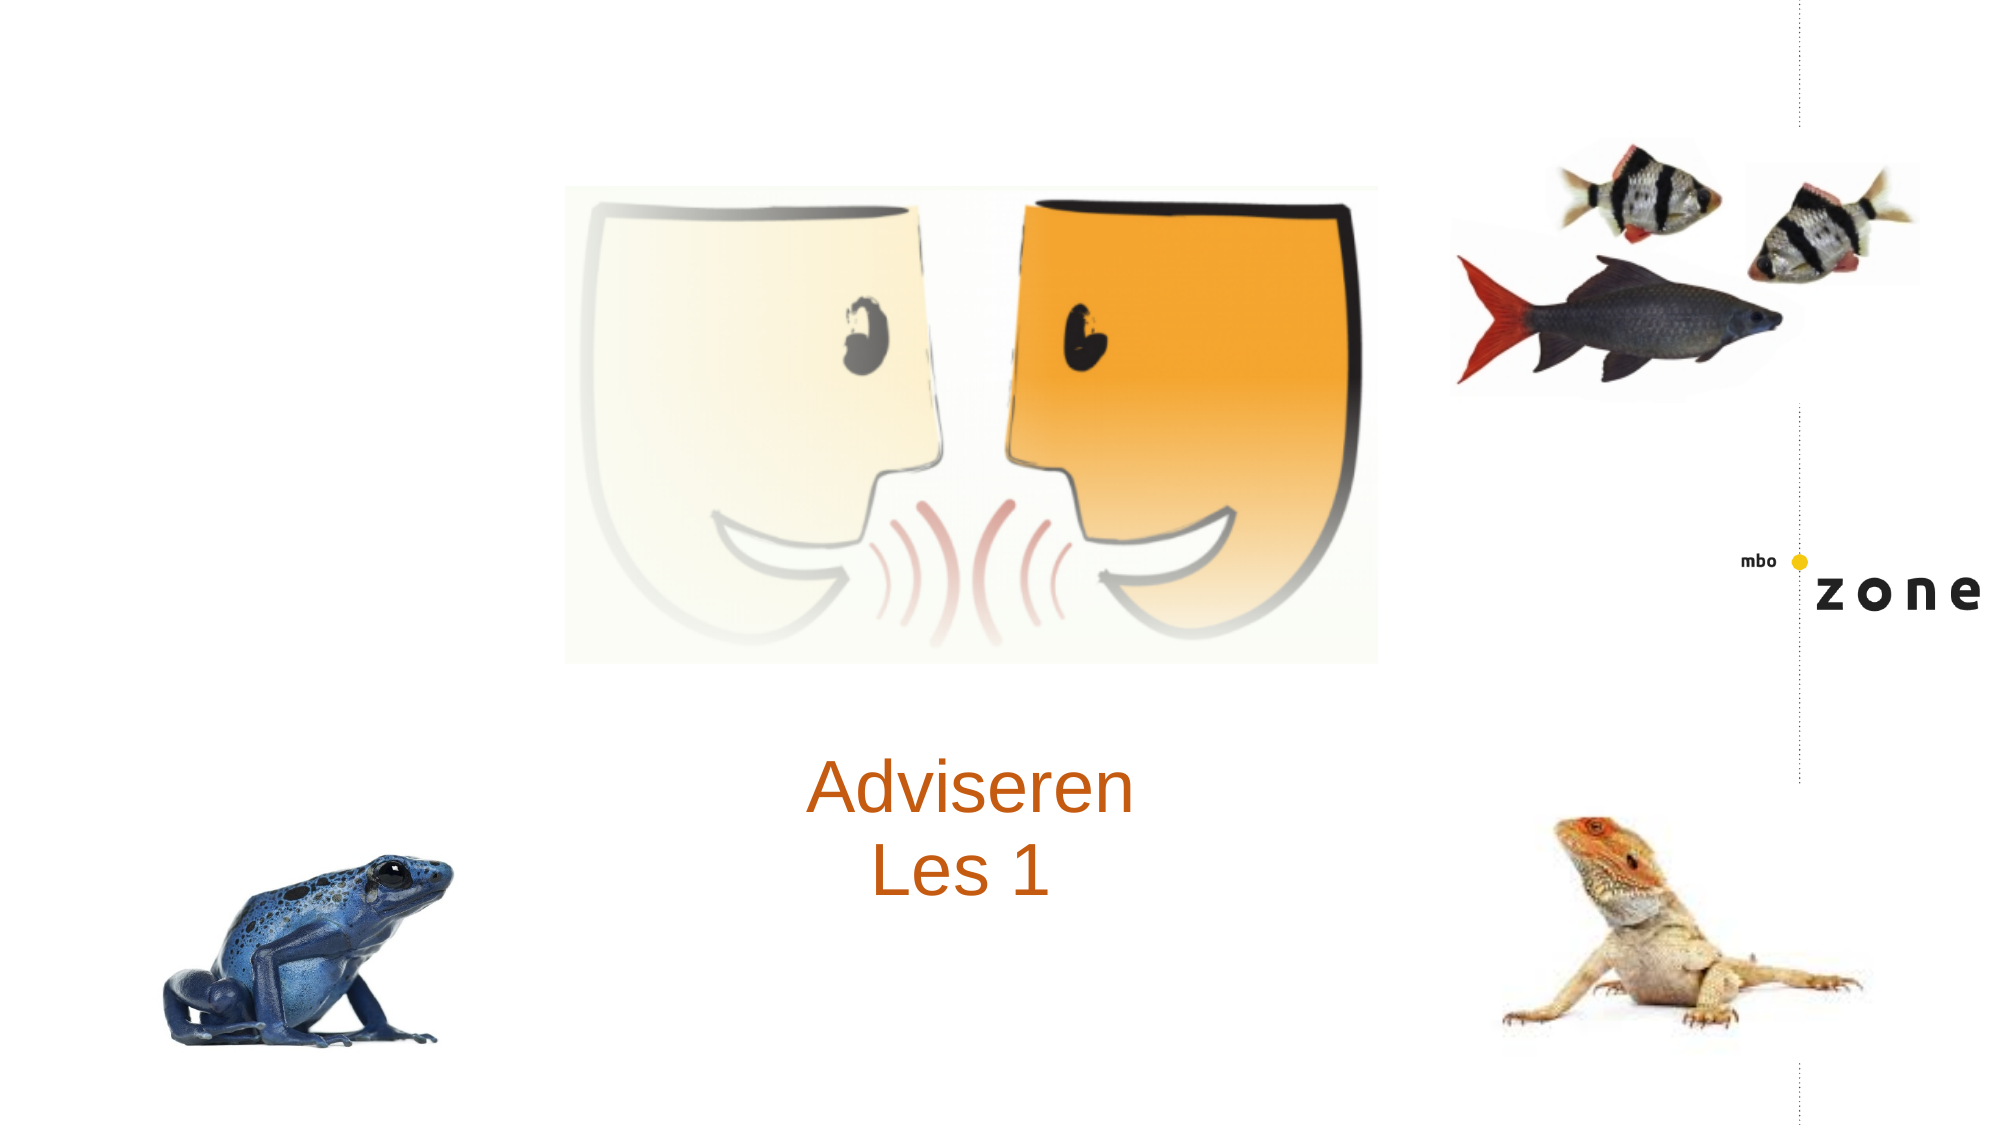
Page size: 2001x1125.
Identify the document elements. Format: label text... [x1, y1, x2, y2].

picture [565, 186, 1378, 667]
list Adviseren Les 1 dracht en geboorte [336, 580, 1607, 998]
picture [1199, 0, 2001, 1125]
picture [130, 843, 474, 1061]
